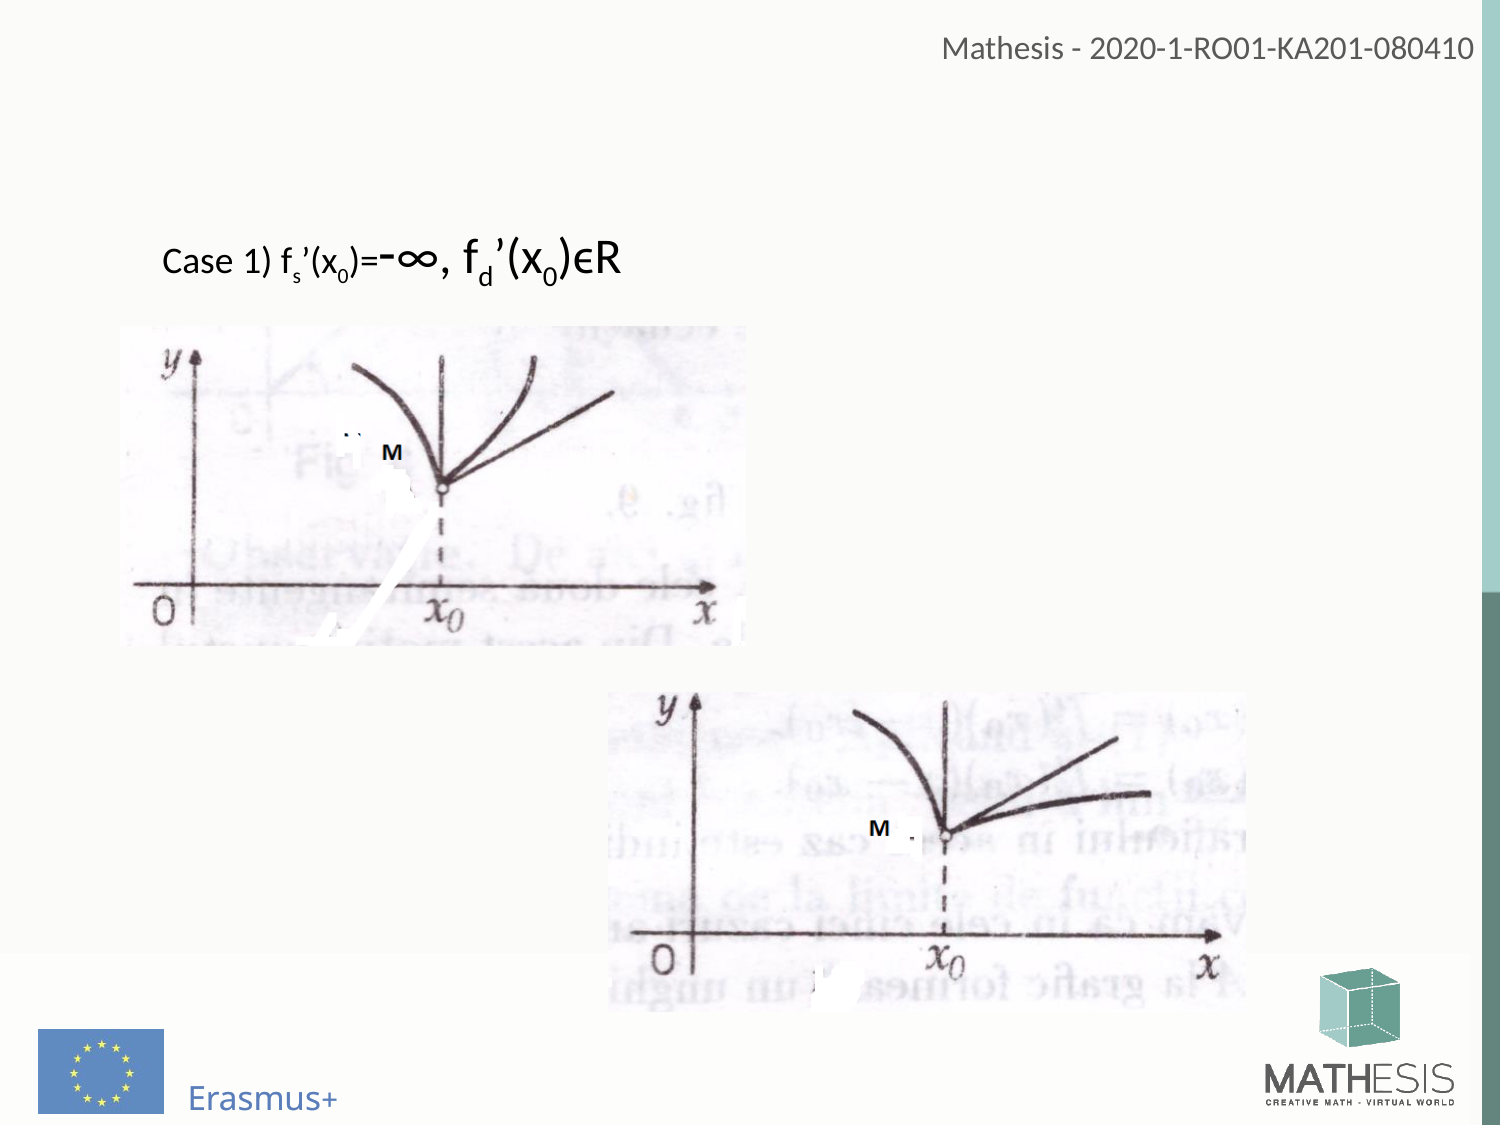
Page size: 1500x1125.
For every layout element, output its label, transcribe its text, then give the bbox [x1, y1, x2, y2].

text_box Case 1) fs’(x0)=-∞, fd’(x0)ϵR [147, 208, 998, 300]
picture [607, 692, 1246, 1012]
picture [120, 326, 746, 646]
